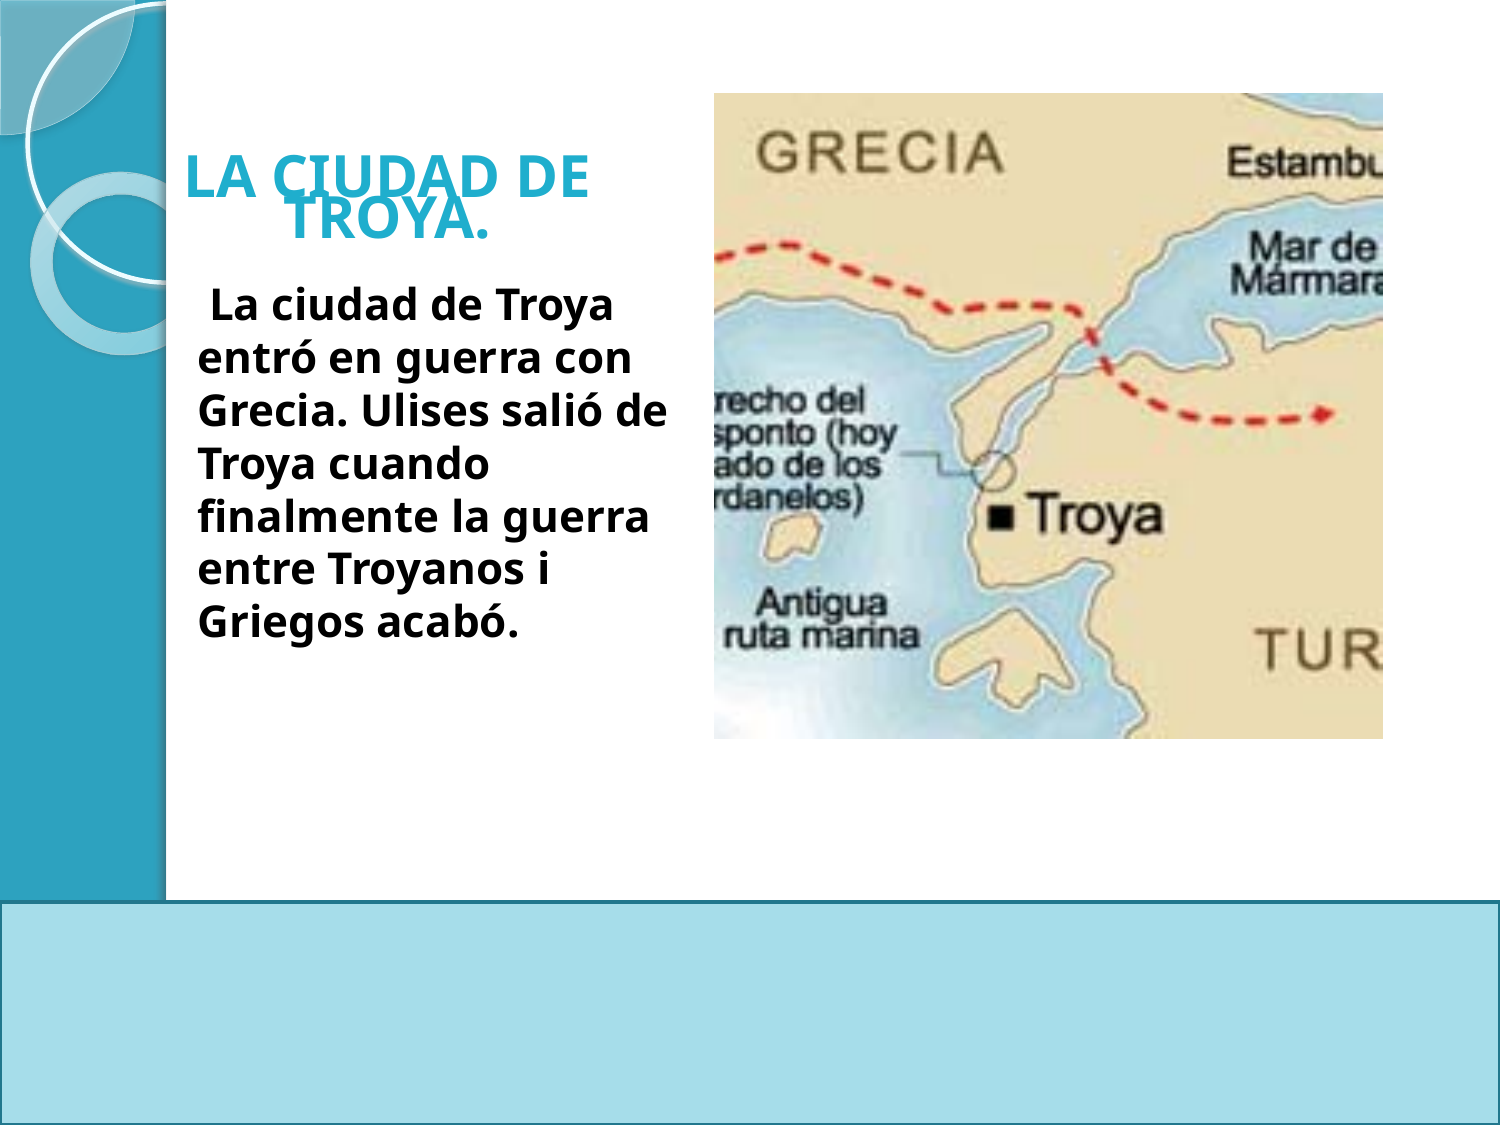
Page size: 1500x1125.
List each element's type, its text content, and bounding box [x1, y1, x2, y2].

list La ciudad de Troya entró en guerra con Grecia. Ulises salió de Troya cuando finalmente la guerra entre Troyanos i Griegos acabó. [175, 269, 700, 657]
title LA CIUDAD DE TROYA. [75, 35, 700, 258]
text_box [0, 900, 1500, 1125]
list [714, 93, 1384, 739]
